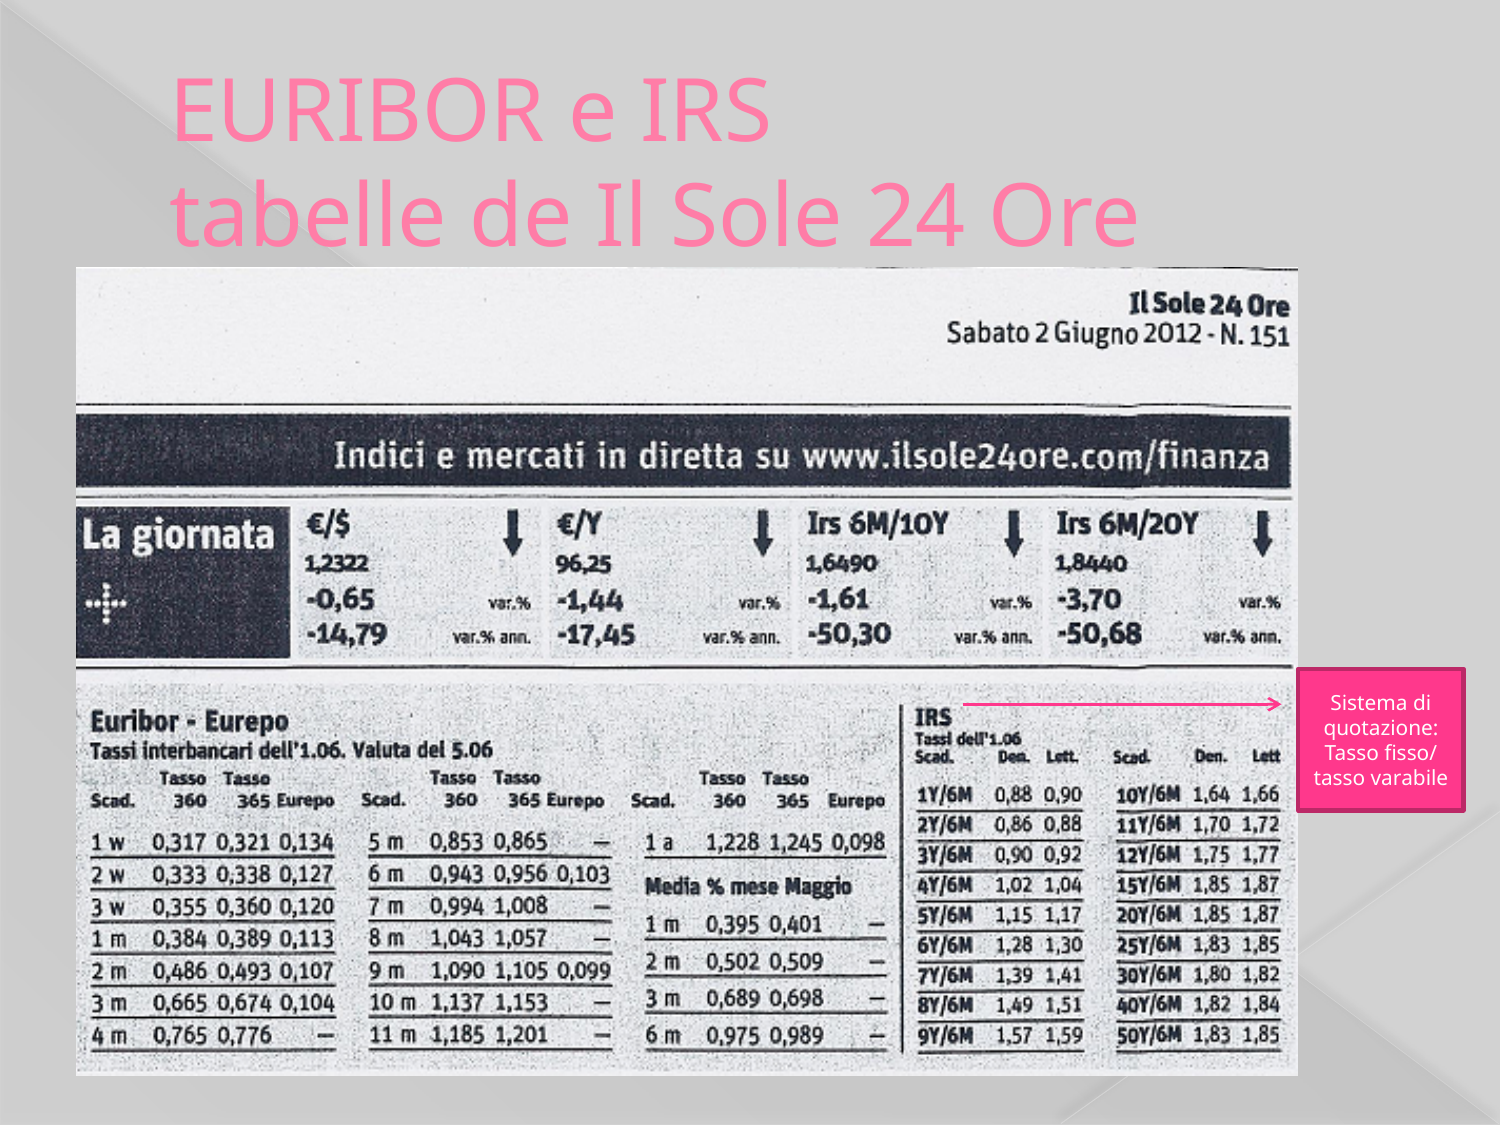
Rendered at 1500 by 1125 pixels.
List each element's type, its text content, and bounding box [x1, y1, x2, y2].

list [76, 266, 1299, 1076]
title EURIBOR e IRS tabelle de Il Sole 24 Ore [75, 43, 1425, 274]
text_box Sistema di quotazione: Tasso fisso/ tasso varabile [1302, 667, 1466, 813]
